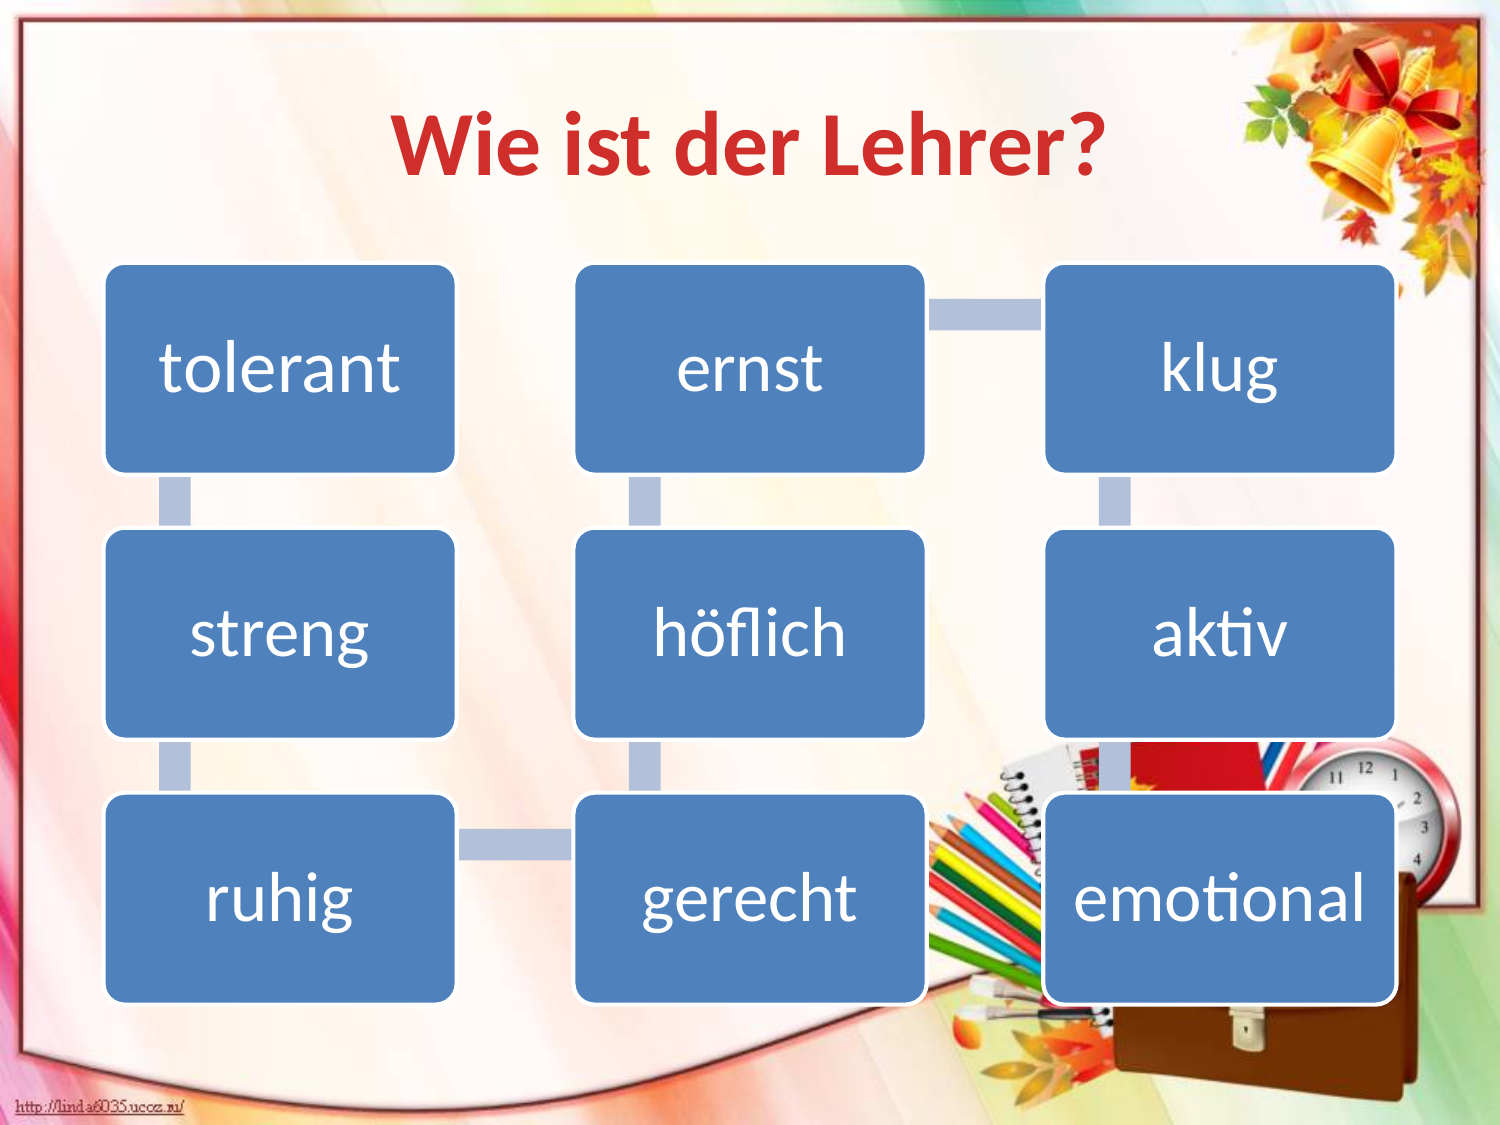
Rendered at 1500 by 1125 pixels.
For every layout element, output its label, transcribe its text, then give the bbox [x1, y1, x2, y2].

title Wie ist der Lehrer? [75, 45, 1425, 233]
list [74, 262, 1426, 1006]
picture [0, 0, 1500, 1125]
